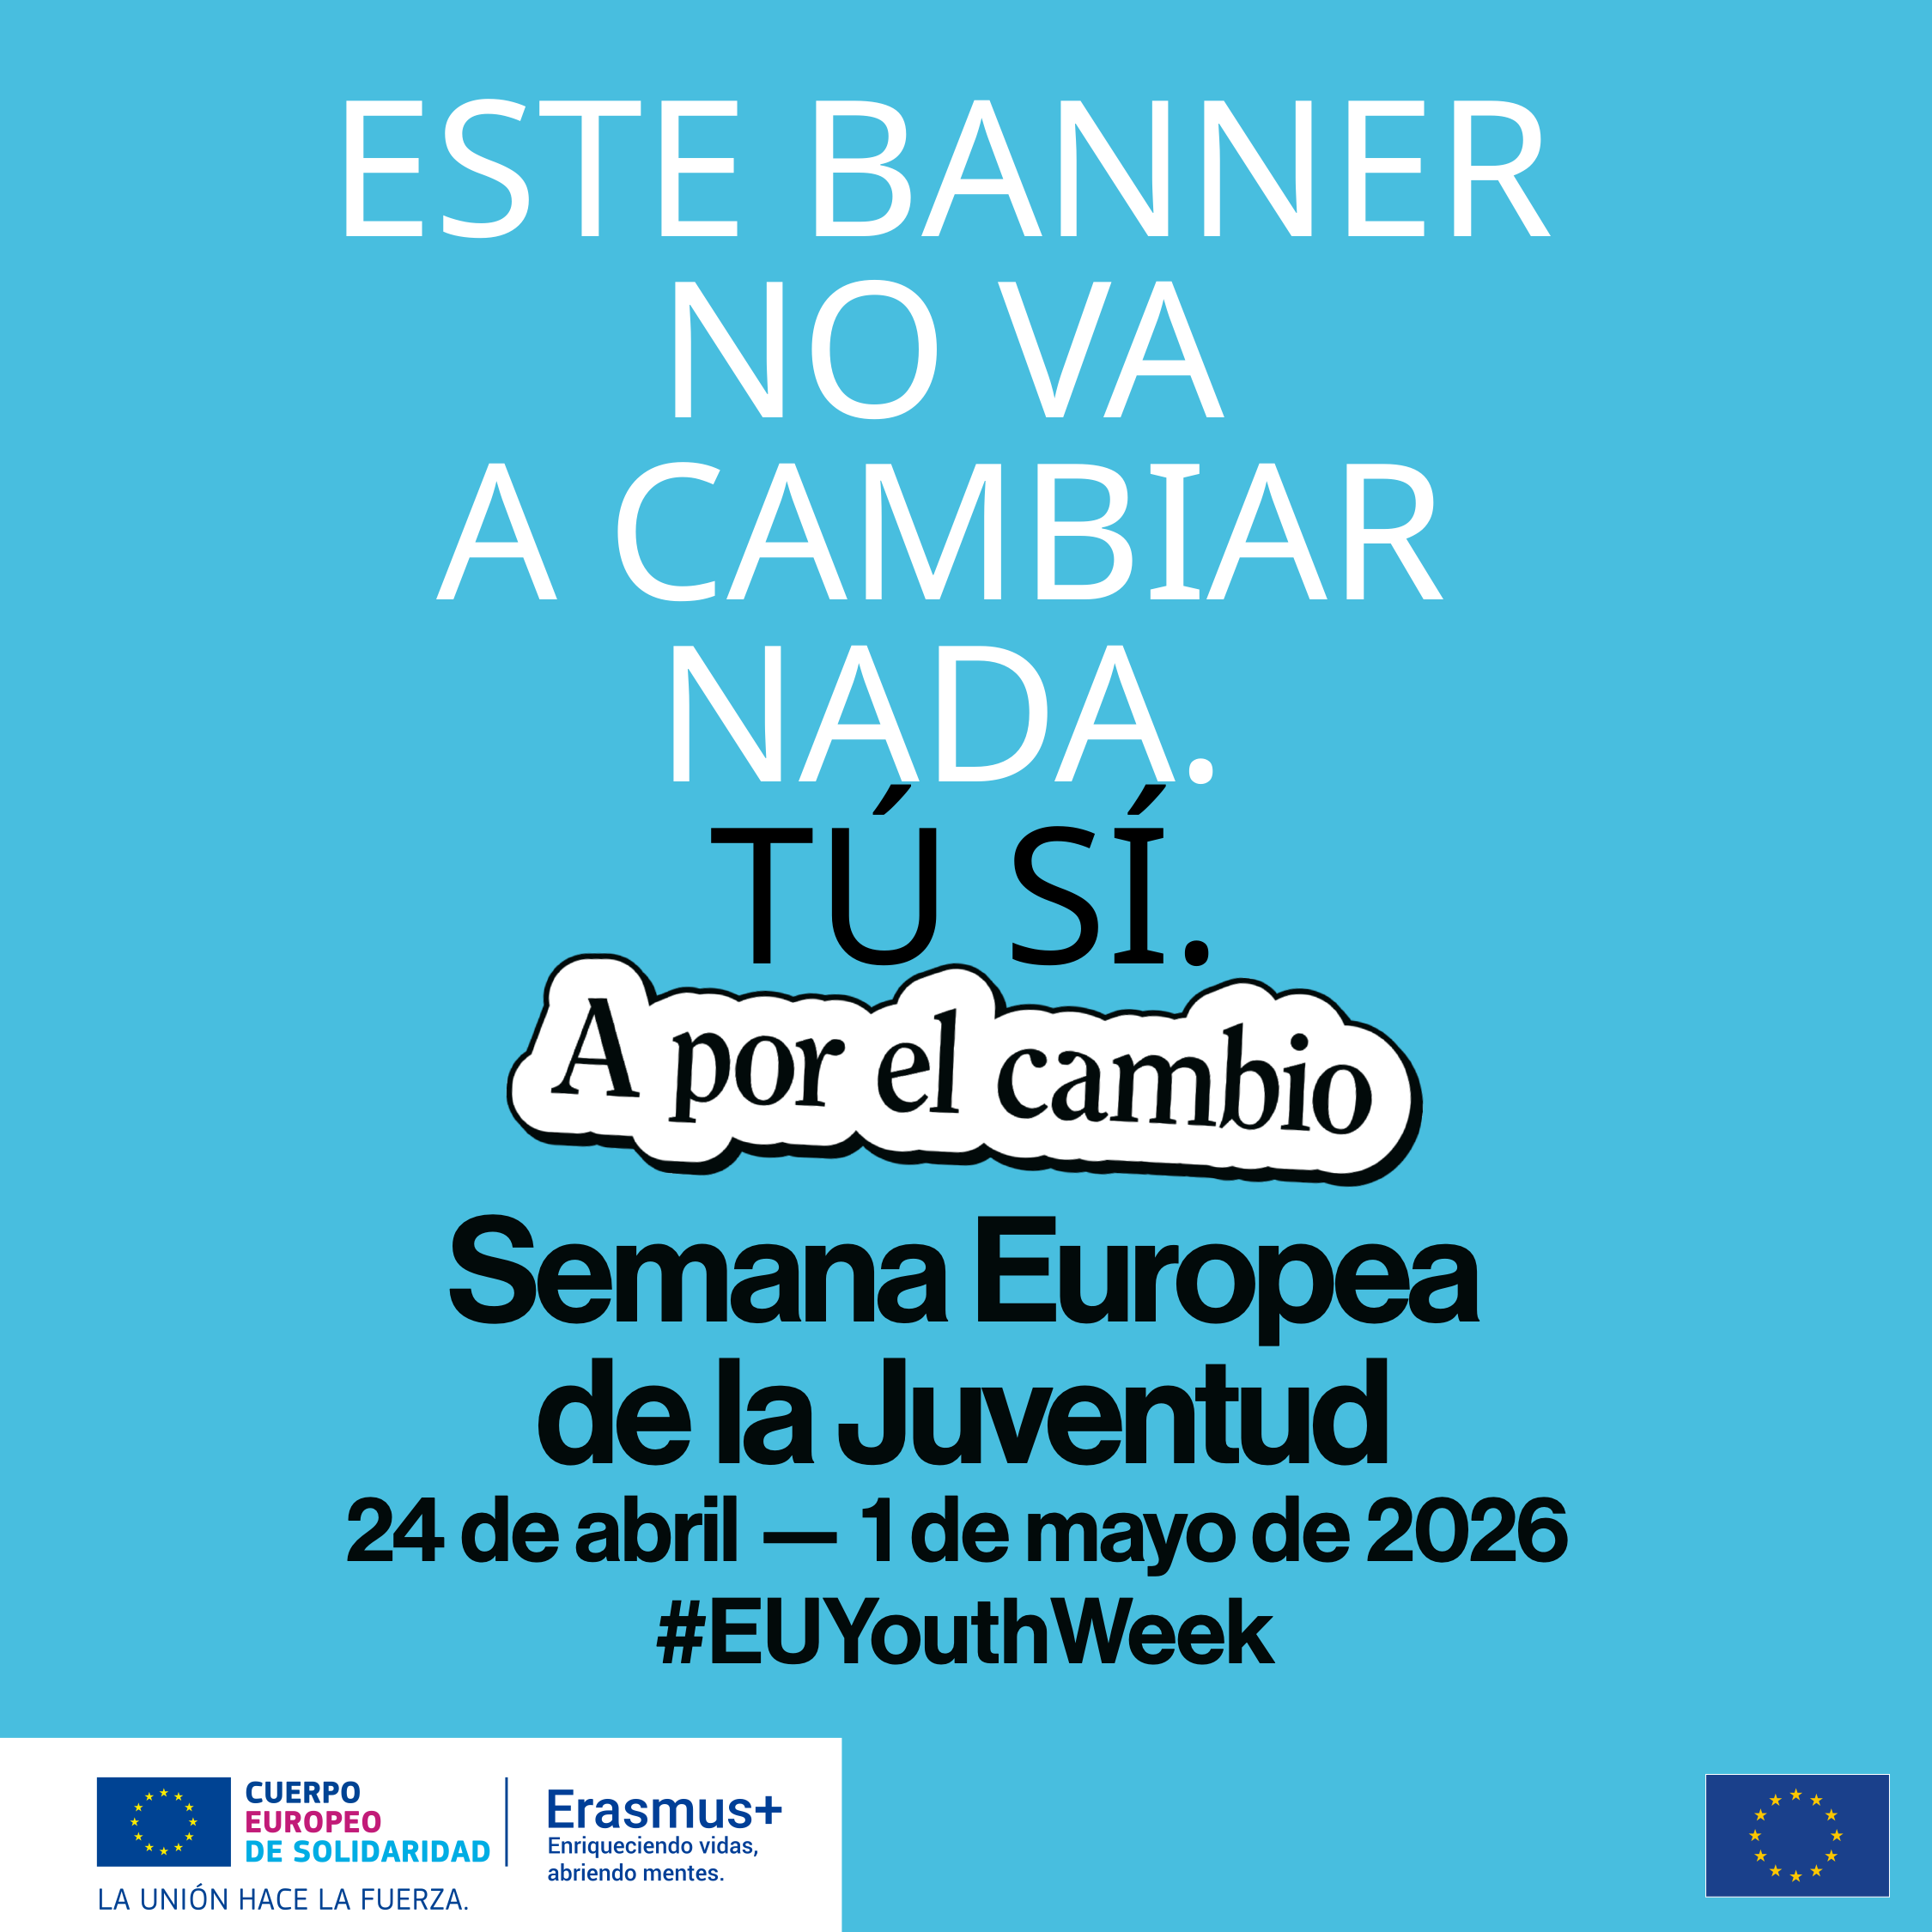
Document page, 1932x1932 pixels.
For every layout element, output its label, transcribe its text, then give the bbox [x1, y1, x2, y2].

text_box Este banner no va a cambiar nada. Tú sí. [324, 86, 1607, 1005]
picture [0, 914, 1891, 1932]
